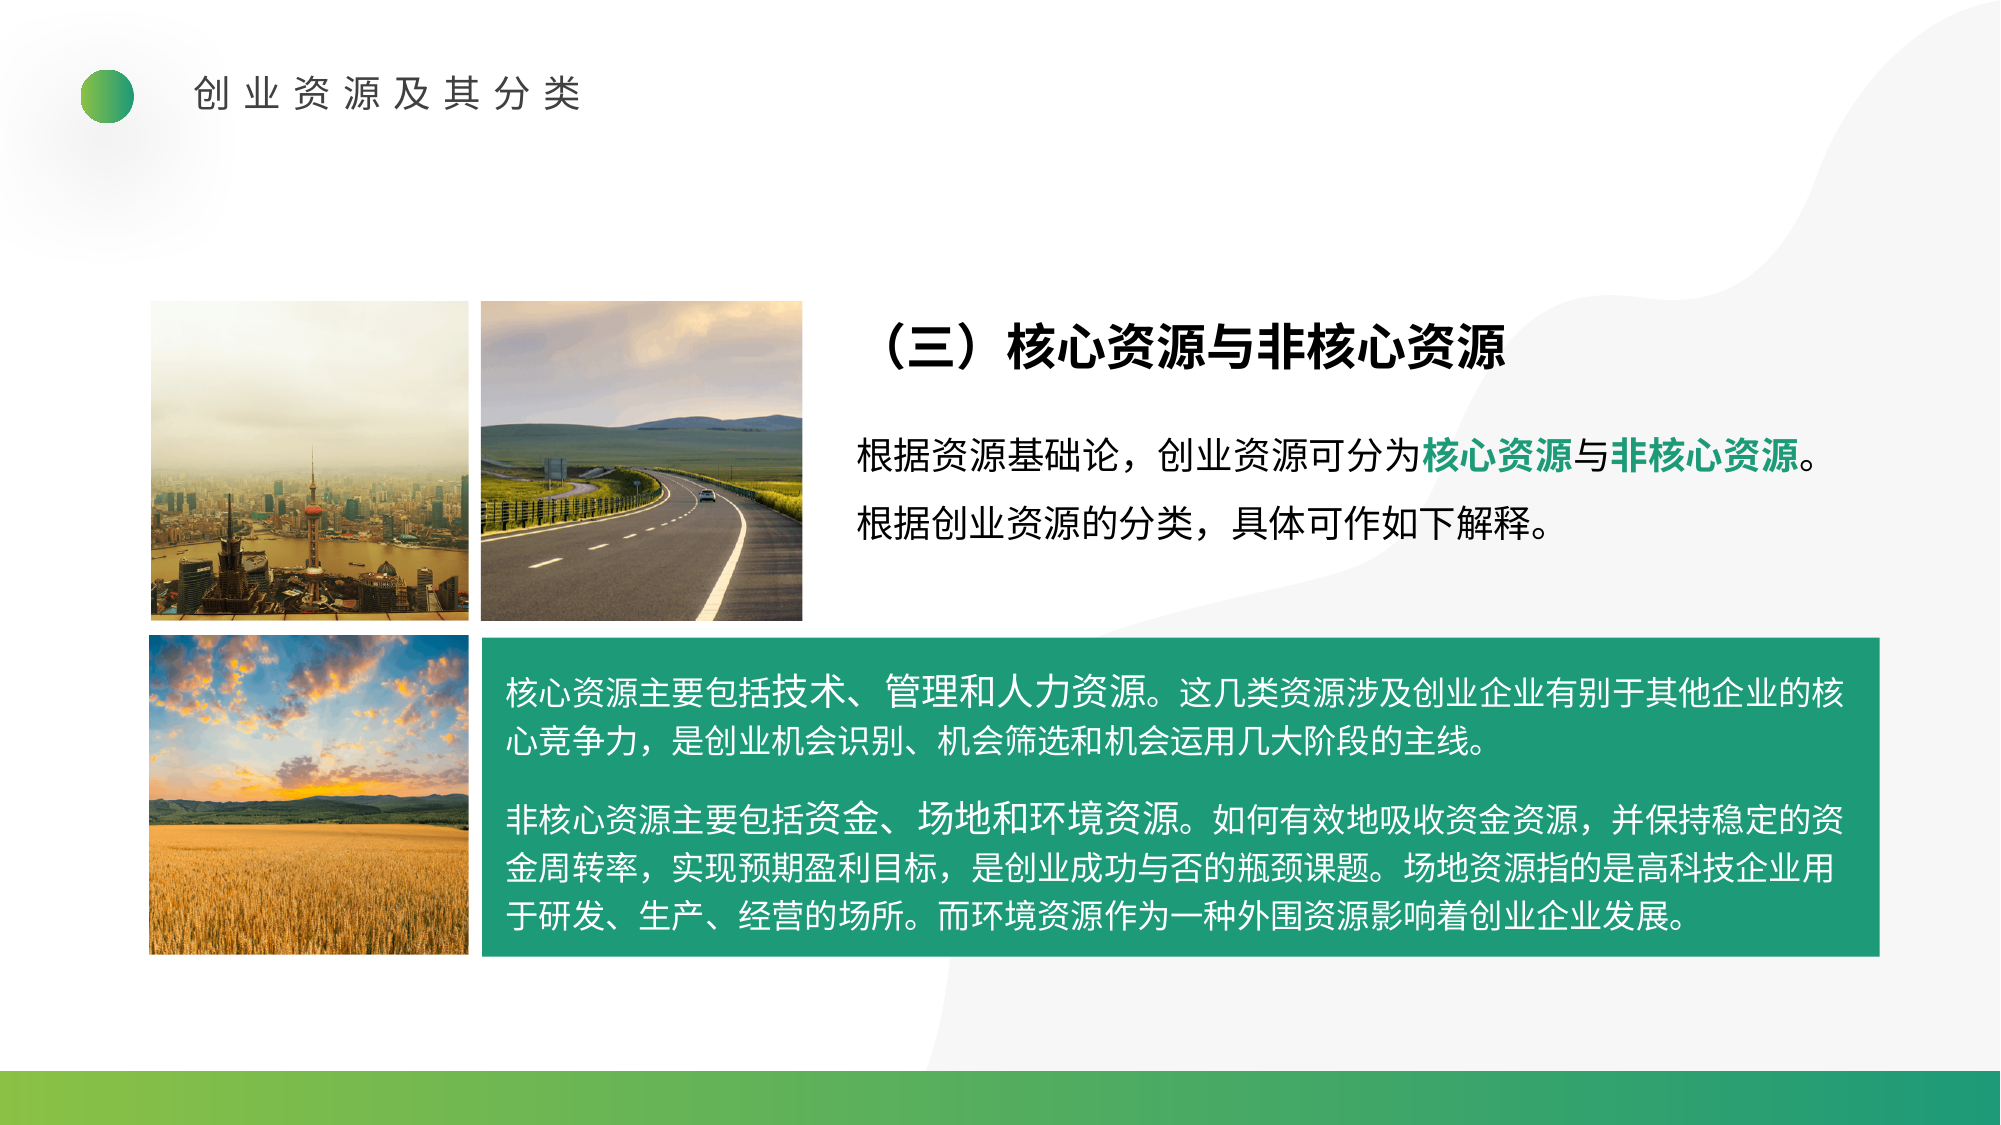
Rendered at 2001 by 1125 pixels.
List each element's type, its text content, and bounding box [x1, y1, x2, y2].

picture [149, 635, 469, 955]
text_box 根据资源基础论，创业资源可分为核心资源与非核心资源。 根据创业资源的分类，具体可作如下解释。 [841, 424, 1814, 552]
text_box （三）核心资源与非核心资源 [841, 308, 1908, 383]
picture [480, 301, 803, 621]
picture [151, 301, 469, 621]
text_box 核心资源主要包括技术、管理和人力资源。这几类资源涉及创业企业有别于其他企业的核心竞争力，是创业机会识别、机会筛选和机会运用几大阶段的主线。 非核心资源主要包括资金、场地和环境资源。如何有效地吸收资金资源，并保持稳定的资金周转率，实现预期盈利目标，是创业成功与否的瓶颈课题。场地资源指的是高科技企业用于研发、生产、经营的场所。而环境资源作为一种外围资源影响着创业企业发展。 [481, 636, 1881, 958]
text_box 创业资源及其分类 [178, 62, 749, 123]
